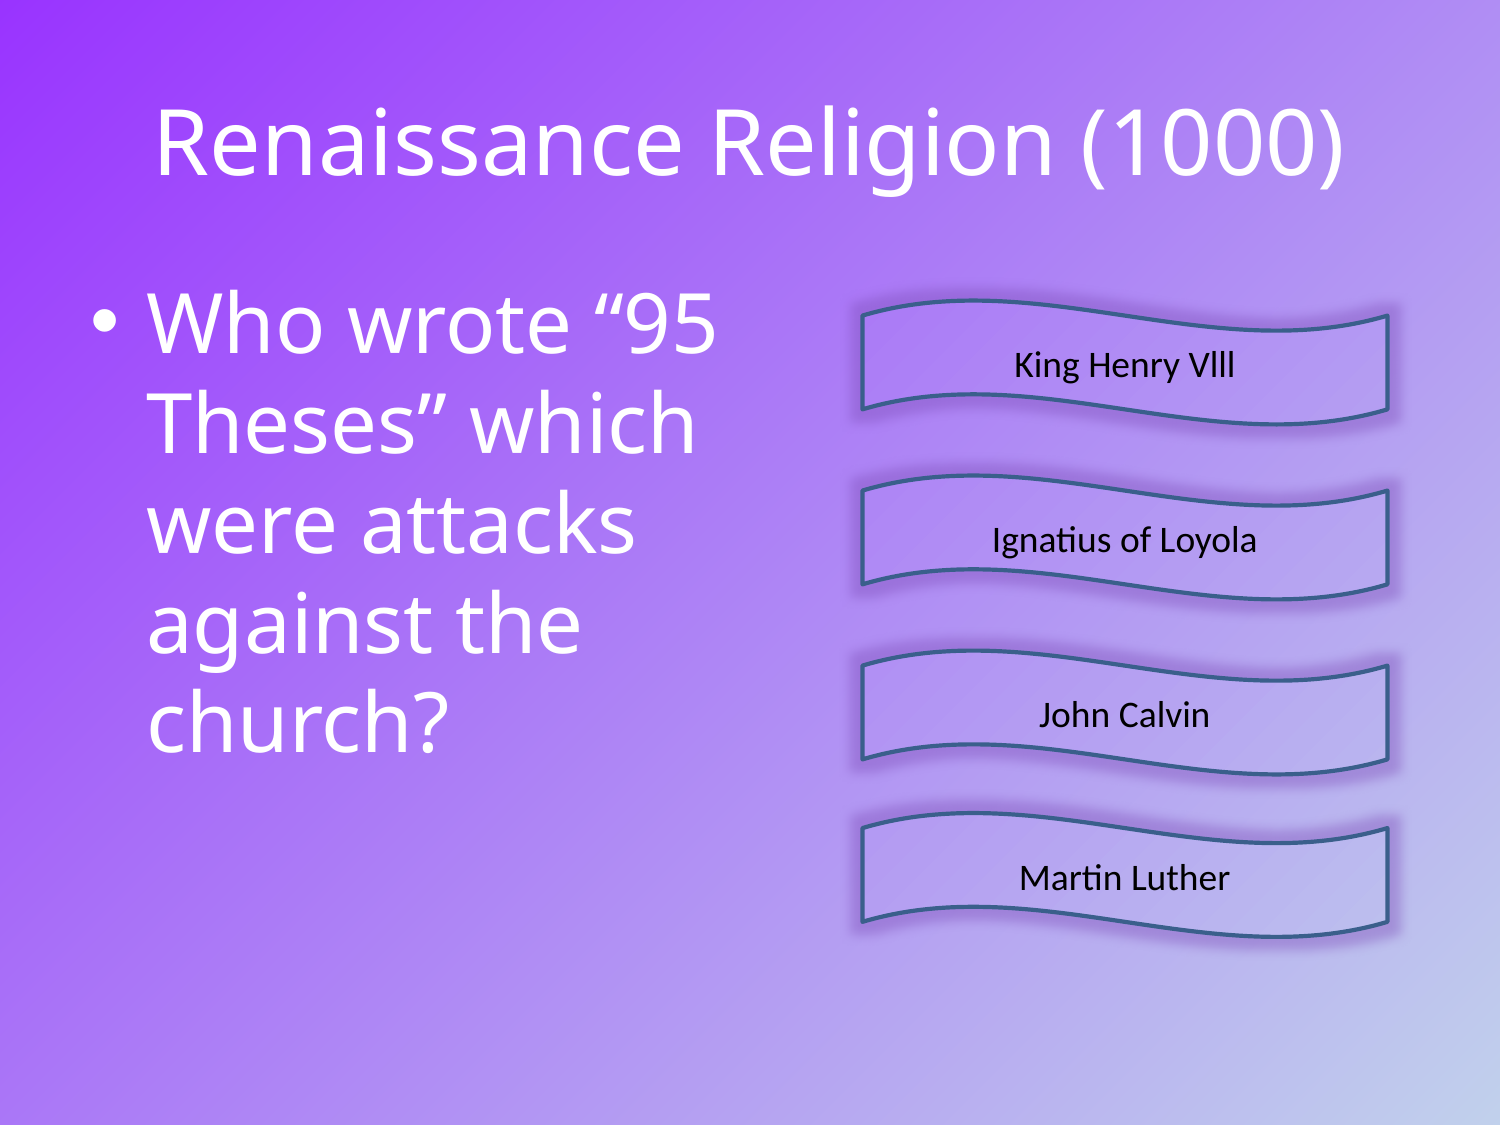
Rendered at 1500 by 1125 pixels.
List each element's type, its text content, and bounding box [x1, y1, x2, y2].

title Renaissance Religion (1000) [75, 45, 1425, 233]
text_box Ignatius of Loyola [860, 473, 1390, 602]
text_box John Calvin [860, 648, 1390, 777]
text_box King Henry Vlll [860, 298, 1390, 427]
text_box Martin Luther [860, 810, 1390, 939]
list Who wrote “95 Theses” which were attacks against the church? [75, 262, 738, 1005]
